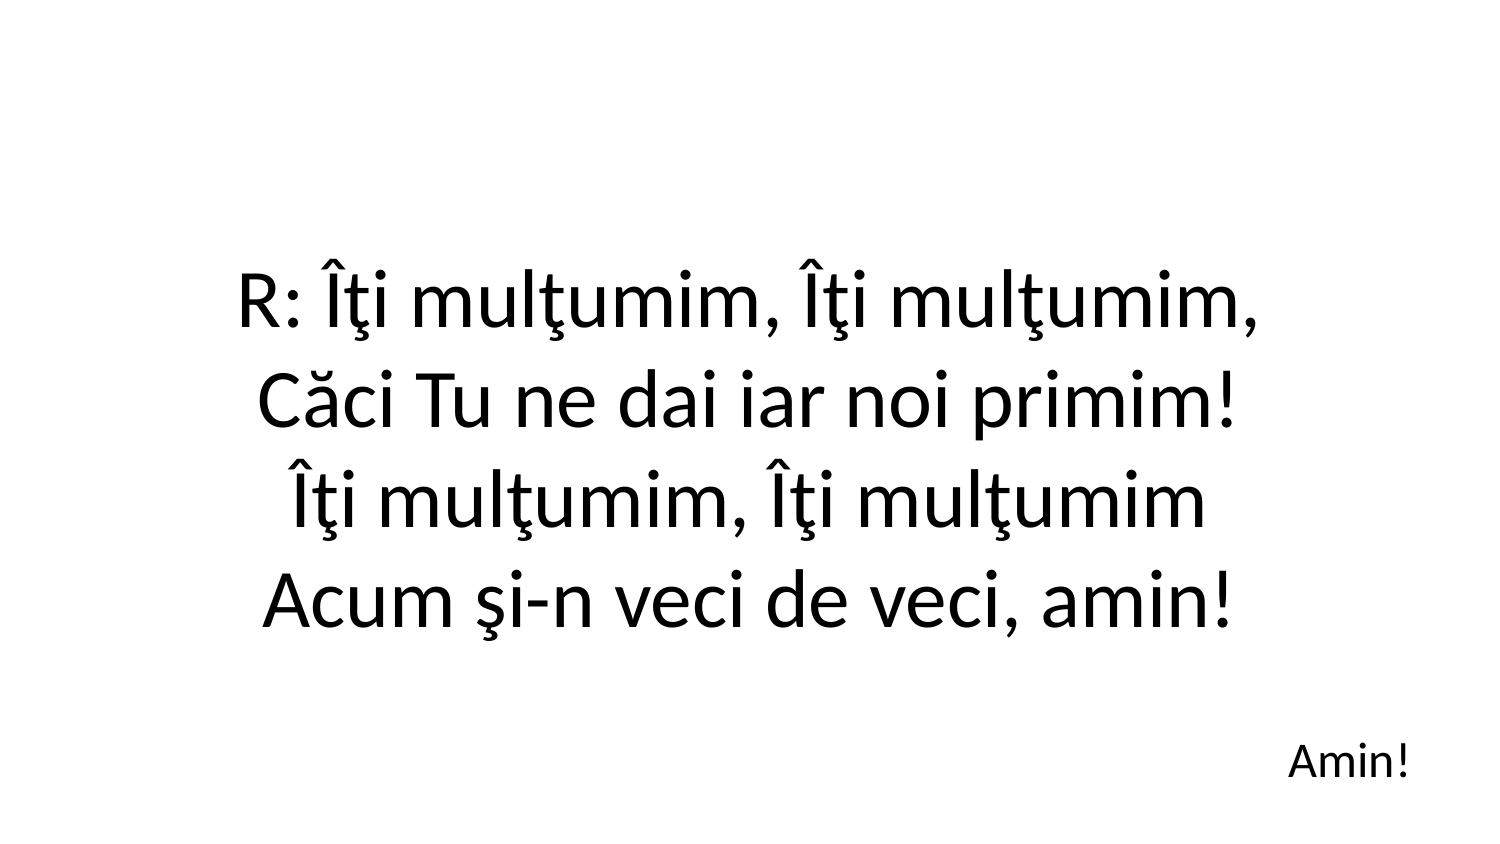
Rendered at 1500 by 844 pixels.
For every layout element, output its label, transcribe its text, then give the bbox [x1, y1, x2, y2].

text_box R: Îţi mulţumim, Îţi mulţumim, Căci Tu ne dai iar noi primim! Îţi mulţumim, Îţi mulţumim Acum şi-n veci de veci, amin! [222, 192, 1278, 652]
text_box Amin! [1273, 674, 1427, 795]
